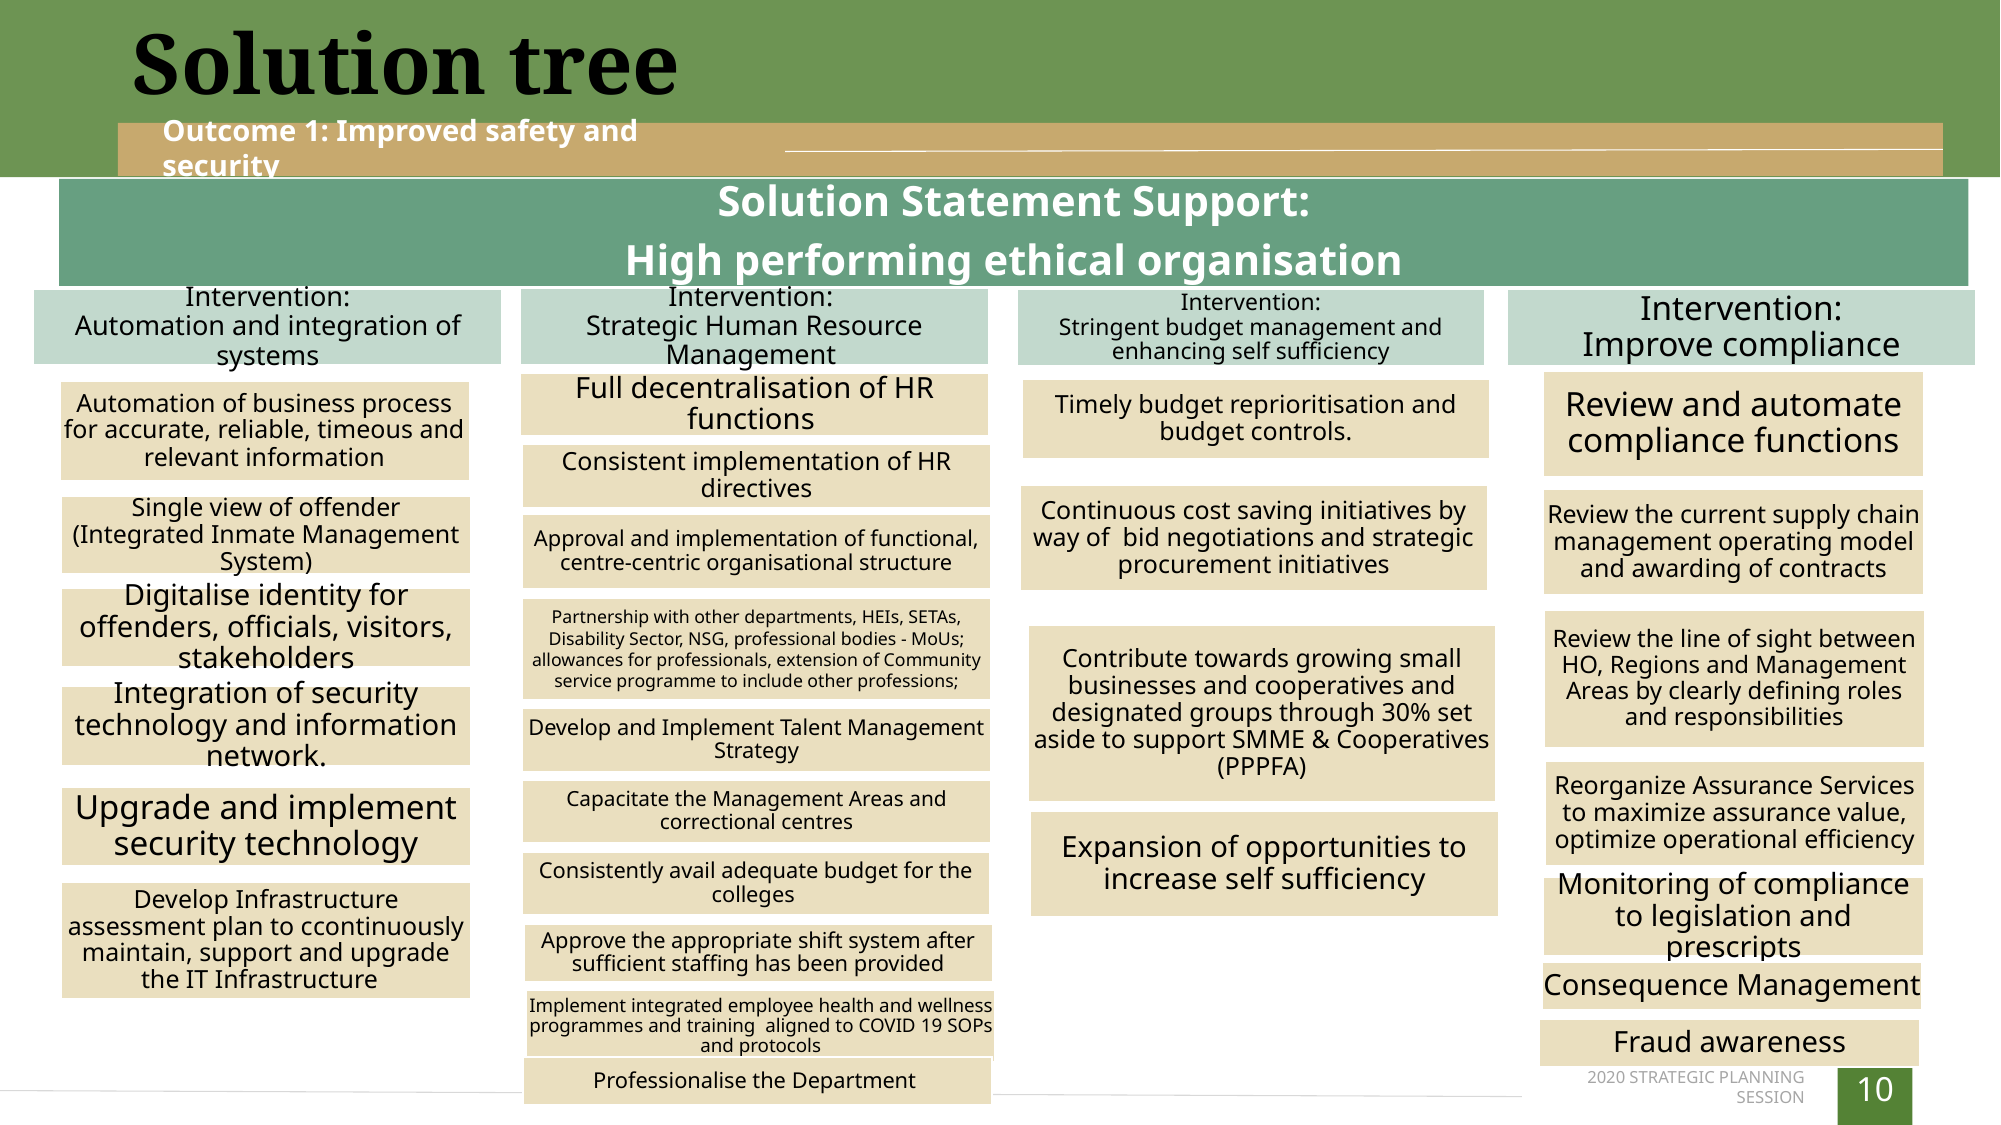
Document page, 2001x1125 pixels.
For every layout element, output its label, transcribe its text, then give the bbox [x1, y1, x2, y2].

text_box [33, 169, 2000, 1125]
text_box Solution tree [117, 0, 1913, 135]
text_box Outcome 1: Improved safety and security [162, 135, 685, 169]
